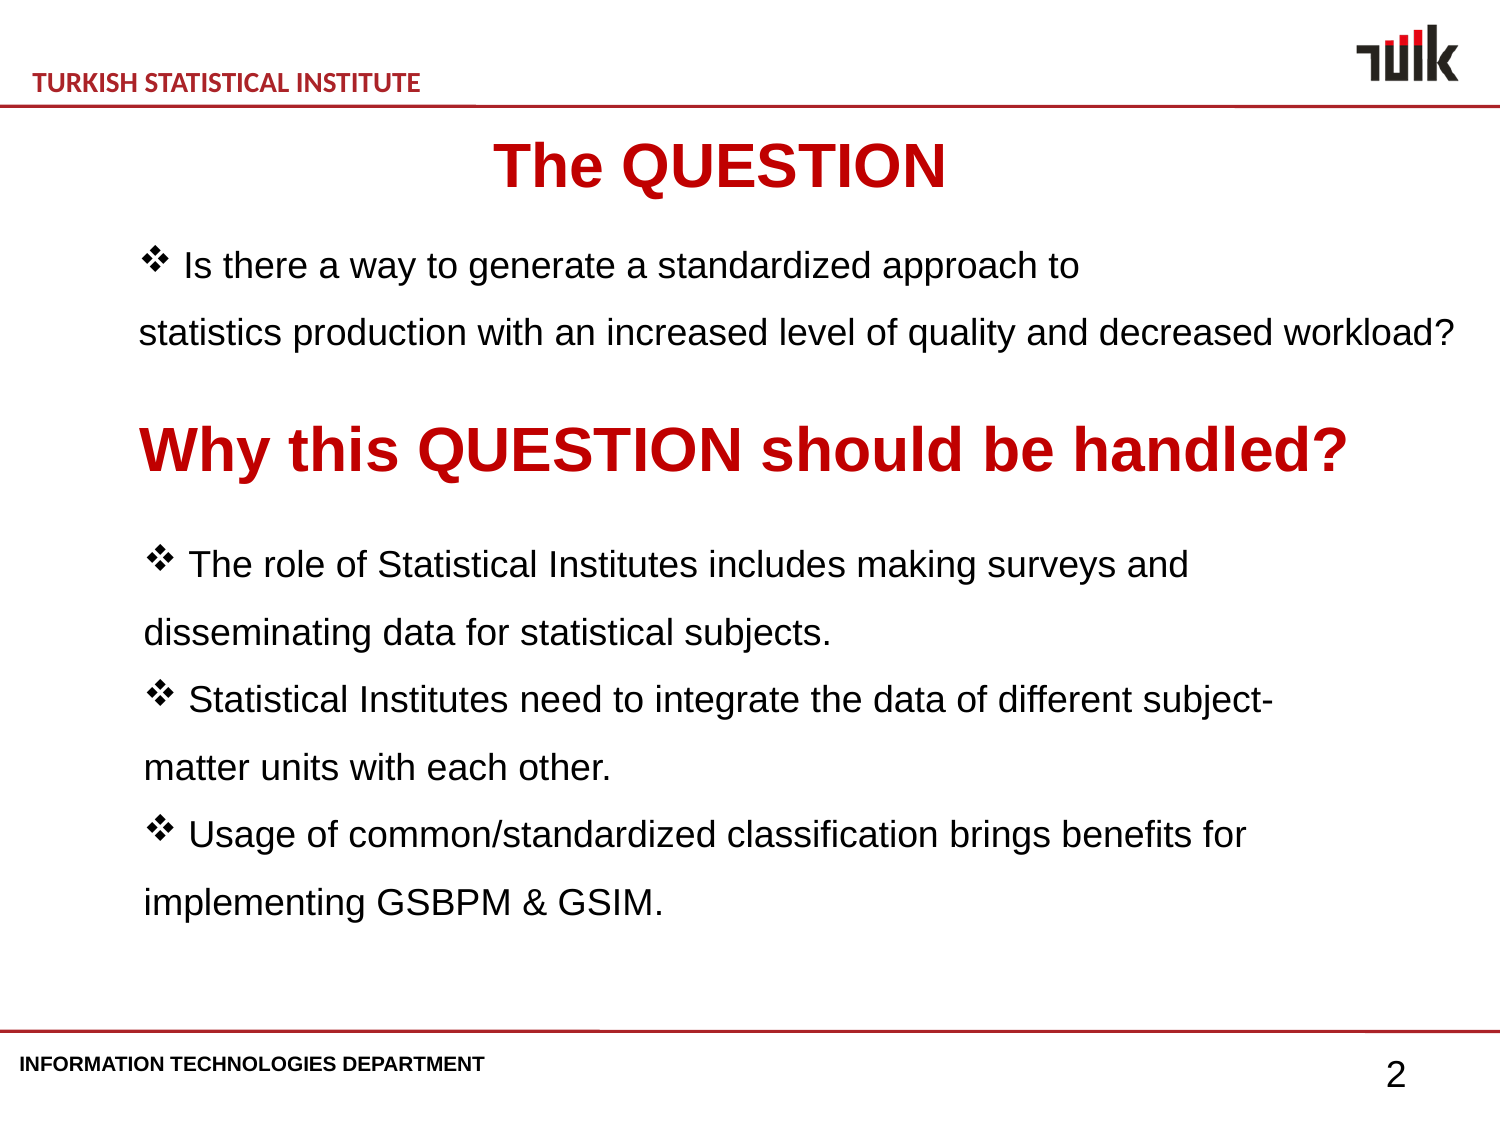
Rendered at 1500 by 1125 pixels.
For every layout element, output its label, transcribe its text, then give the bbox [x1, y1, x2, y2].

picture [1352, 19, 1464, 85]
text_box The role of Statistical Institutes includes making surveys and disseminating data for statistical subjects. Statistical Institutes need to integrate the data of different subject-matter units with each other. Usage of common/standardized classification brings benefits for implementing GSBPM & GSIM. [128, 510, 1395, 930]
text_box Why this QUESTION should be handled? [71, 401, 1420, 491]
text_box Is there a way to generate a standardized approach to statistics production with an increased level of quality and decreased workload? [123, 210, 1470, 361]
text_box The QUESTION [46, 117, 1395, 207]
